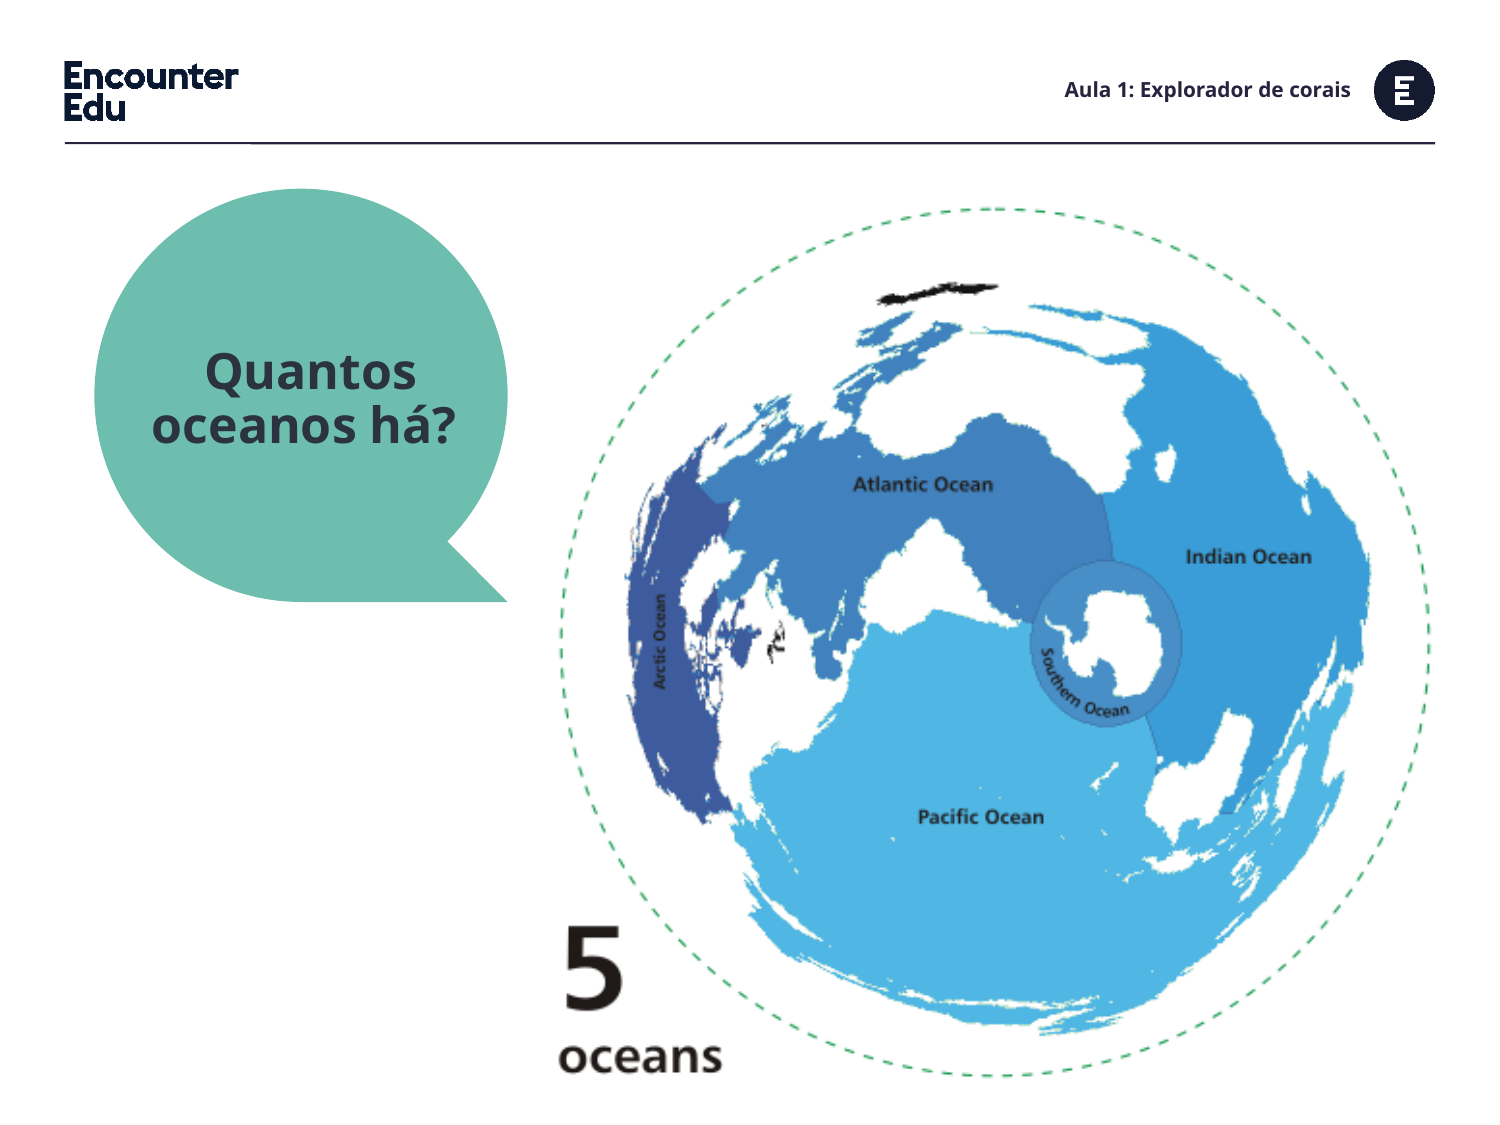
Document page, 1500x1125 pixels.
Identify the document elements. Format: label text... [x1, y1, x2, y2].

picture [513, 161, 1478, 1125]
title Aula 1: Explorador de corais [749, 67, 1359, 114]
picture [60, 59, 243, 122]
picture [1372, 58, 1436, 122]
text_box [94, 188, 508, 608]
